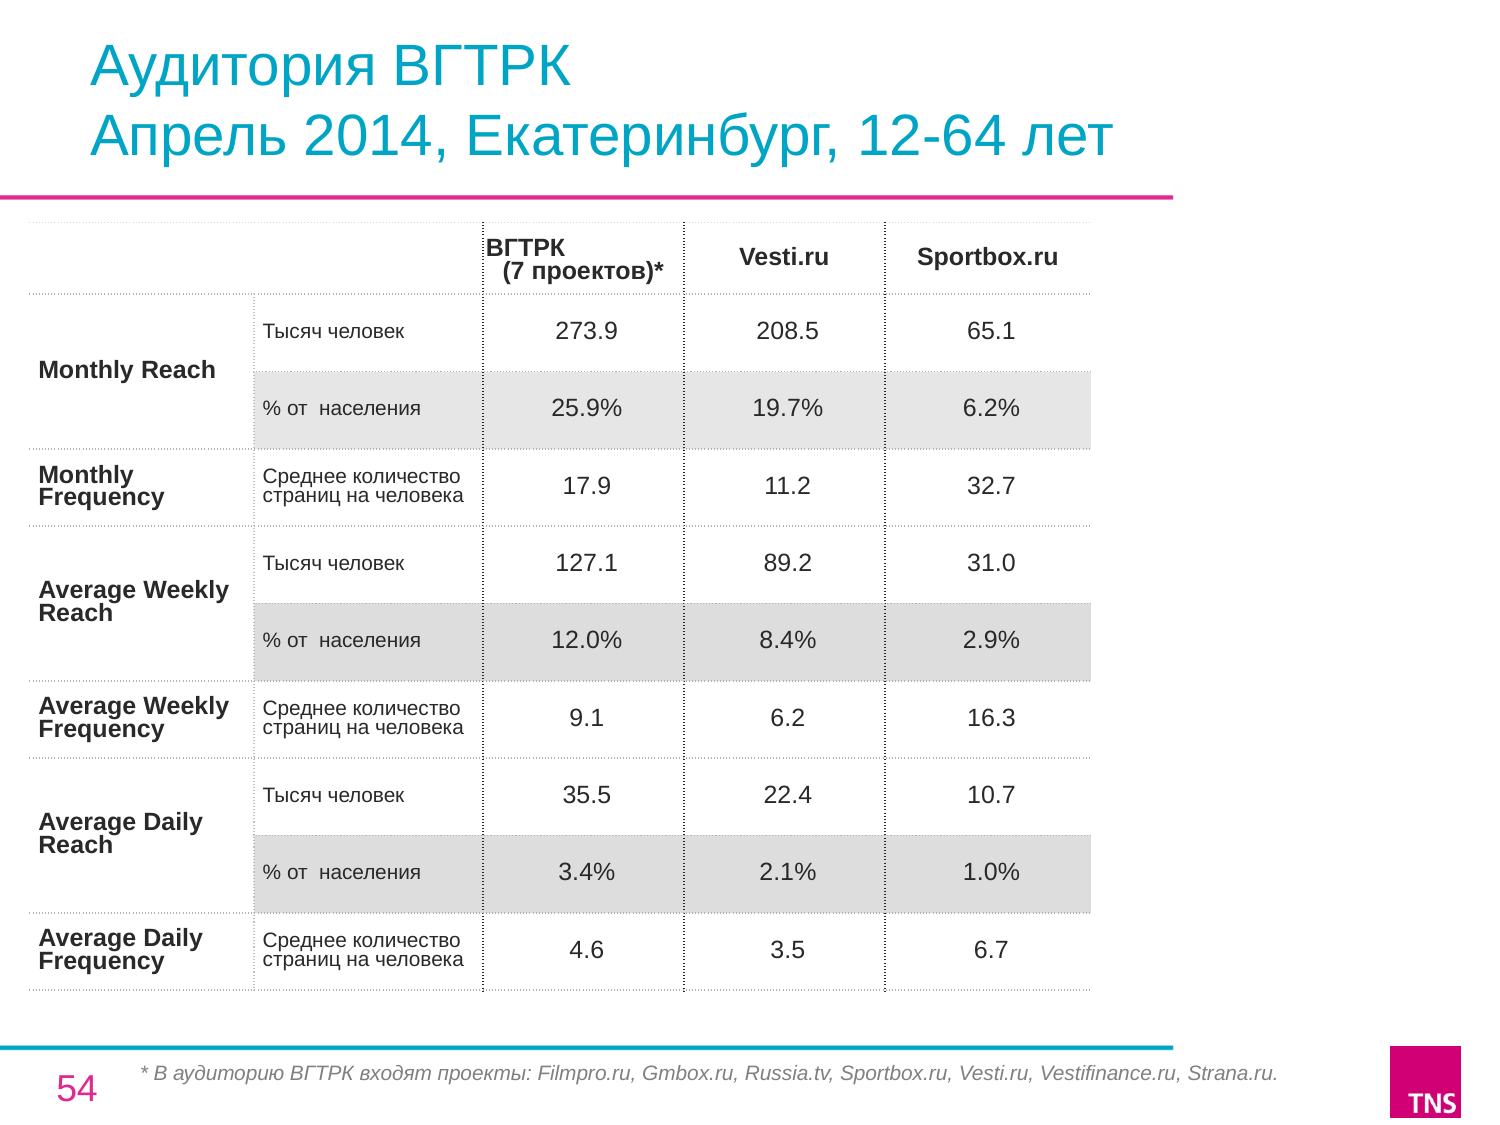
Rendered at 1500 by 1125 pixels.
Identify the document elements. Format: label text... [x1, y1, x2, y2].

table_cell 19.7% [684, 372, 885, 449]
table_cell 6.2% [885, 372, 1091, 449]
table_cell 35.5 [483, 758, 684, 835]
table_header Sportbox.ru [885, 223, 1091, 294]
table_cell Среднее количество страниц на человека [254, 913, 483, 990]
table_cell % от населения [254, 835, 483, 913]
table_cell 89.2 [684, 526, 885, 603]
text_box * В аудиторию ВГТРК входят проекты: Filmpro.ru, Gmbox.ru, Russia.tv, Sportbox.ru, Vesti.ru, Vestifinance.ru, Strana.ru. [124, 1052, 1463, 1092]
table_cell Monthly Frequency [29, 449, 254, 526]
table_cell 6.7 [885, 913, 1091, 990]
table_cell 8.4% [684, 603, 885, 681]
table_cell Average Weekly Frequency [29, 681, 254, 758]
table_cell 11.2 [684, 449, 885, 526]
table_cell Тысяч человек [254, 758, 483, 835]
table_header Vesti.ru [684, 223, 885, 294]
table_cell 9.1 [483, 681, 684, 758]
table_cell Тысяч человек [254, 526, 483, 603]
table_cell 10.7 [885, 758, 1091, 835]
table_cell Average Weekly Reach [29, 526, 254, 681]
table_cell Тысяч человек [254, 294, 483, 372]
table_cell 273.9 [483, 294, 684, 372]
table_cell 31.0 [885, 526, 1091, 603]
table_cell Среднее количество страниц на человека [254, 681, 483, 758]
table_cell % от населения [254, 372, 483, 449]
table_cell Average Daily Frequency [29, 913, 254, 990]
table_cell 2.9% [885, 603, 1091, 681]
table_cell 6.2 [684, 681, 885, 758]
table_cell 25.9% [483, 372, 684, 449]
table_cell 127.1 [483, 526, 684, 603]
table_cell % от населения [254, 603, 483, 681]
table_cell 16.3 [885, 681, 1091, 758]
table_cell 4.6 [483, 913, 684, 990]
table_cell 3.5 [684, 913, 885, 990]
table_cell 3.4% [483, 835, 684, 913]
table_cell 12.0% [483, 603, 684, 681]
table_header ВГТРК (7 проектов)* [483, 223, 684, 294]
picture [0, 0, 1500, 1125]
table_cell Average Daily Reach [29, 758, 254, 913]
table_cell 17.9 [483, 449, 684, 526]
table_cell 65.1 [885, 294, 1091, 372]
table_cell 208.5 [684, 294, 885, 372]
table_cell Monthly Reach [29, 294, 254, 449]
slide_number 54 [40, 1055, 392, 1125]
title Аудитория ВГТРК Апрель 2014, Екатеринбург, 12-64 лет [74, 8, 1476, 187]
table_cell 22.4 [684, 758, 885, 835]
table_cell 1.0% [885, 835, 1091, 913]
table_header [29, 223, 483, 294]
table_cell 2.1% [684, 835, 885, 913]
table_cell Среднее количество страниц на человека [254, 449, 483, 526]
table_cell 32.7 [885, 449, 1091, 526]
